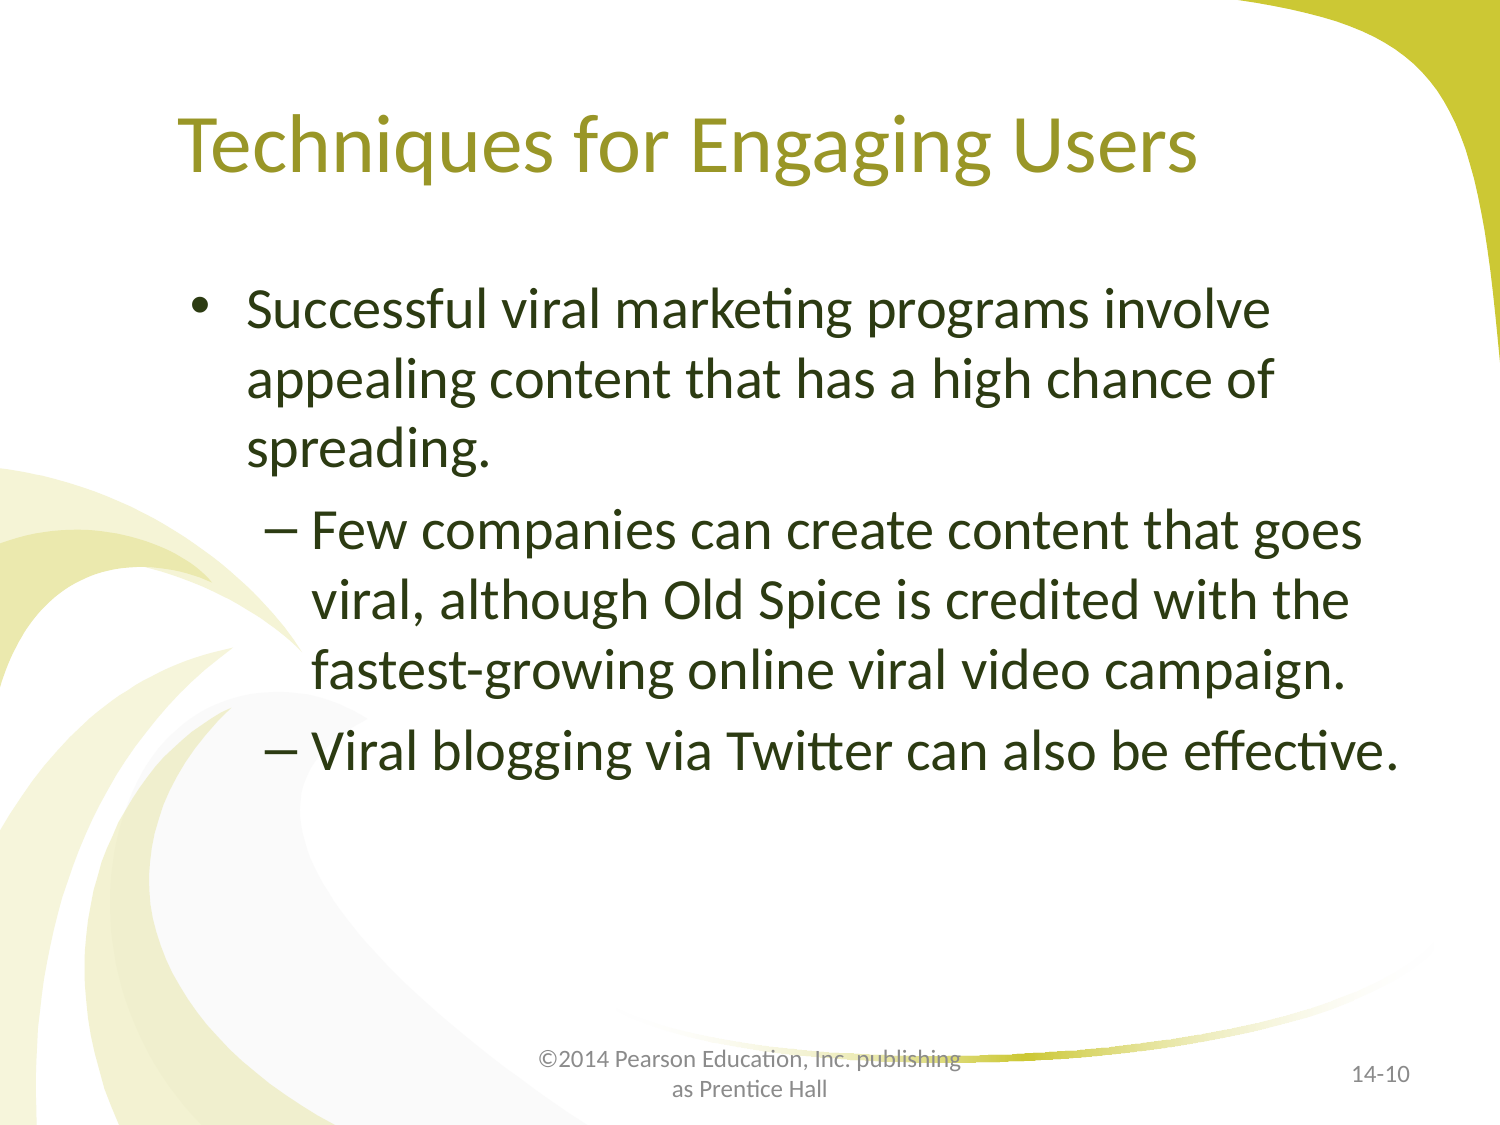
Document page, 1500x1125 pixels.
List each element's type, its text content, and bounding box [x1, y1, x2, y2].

list Successful viral marketing programs involve appealing content that has a high chance of spreading. Few companies can create content that goes viral, although Old Spice is credited with the fastest-growing online viral video campaign. Viral blogging via Twitter can also be effective. [174, 262, 1425, 1005]
footer ©2014 Pearson Education, Inc. publishing as Prentice Hall [512, 1042, 988, 1103]
title Techniques for Engaging Users [162, 45, 1425, 233]
slide_number 14-10 [1074, 1042, 1425, 1103]
